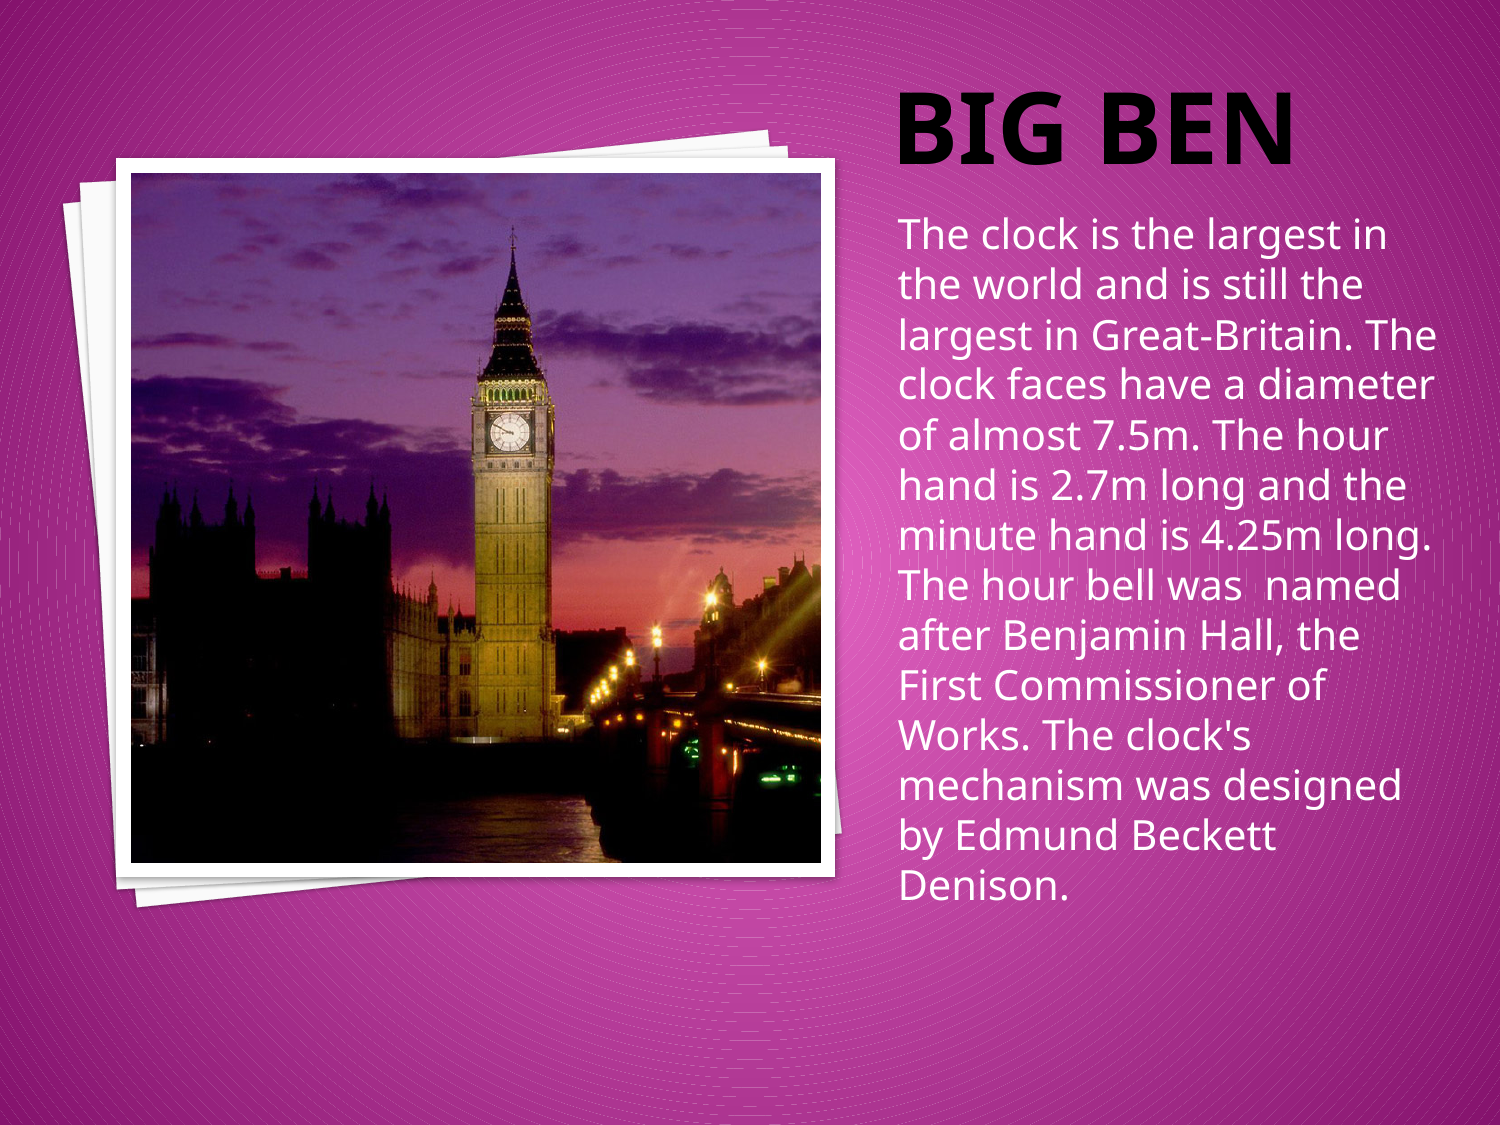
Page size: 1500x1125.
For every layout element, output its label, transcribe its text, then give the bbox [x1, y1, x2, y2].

picture [130, 172, 822, 864]
list The clock is the largest in the world and is still the largest in Great-Britain. The clock faces have a diameter of almost 7.5m. The hour hand is 2.7m long and the minute hand is 4.25m long. The hour bell was named after Benjamin Hall, the First Commissioner of Works. The clock's mechanism was designed by Edmund Beckett Denison. [884, 208, 1447, 1035]
title BIG BEN [884, 42, 1447, 185]
